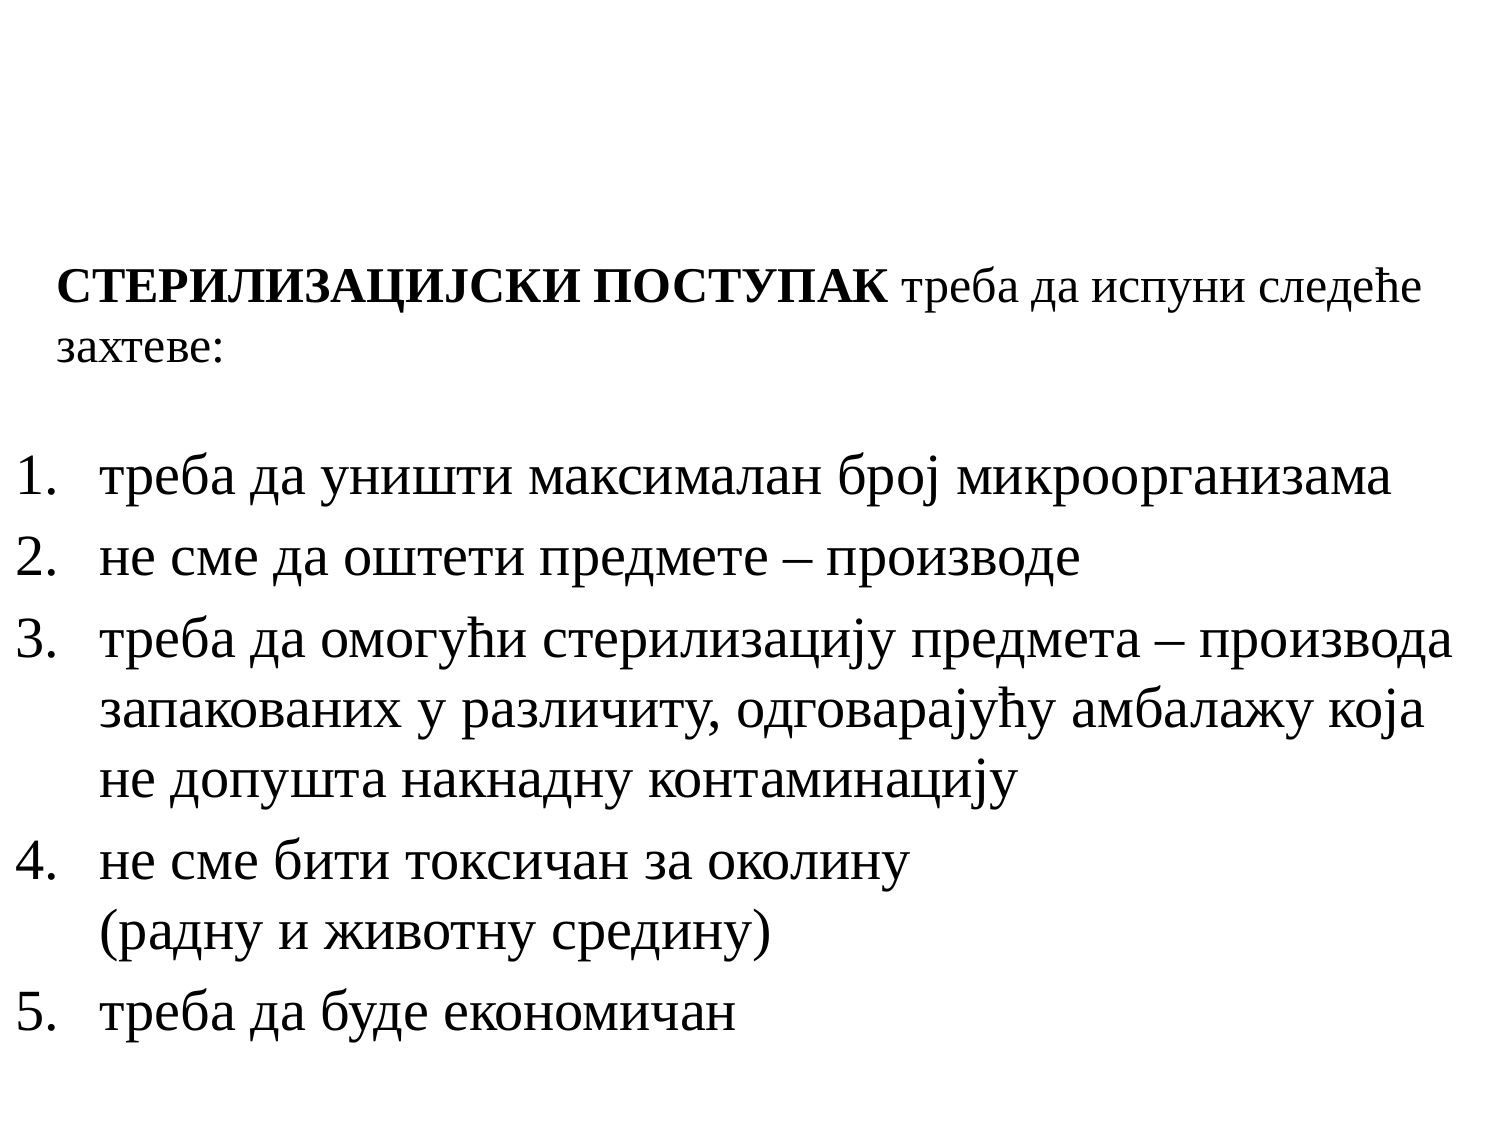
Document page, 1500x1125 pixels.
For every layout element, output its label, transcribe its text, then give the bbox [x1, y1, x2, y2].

subtitle треба да уништи максималан број микроорганизама не сме да оштети предмете – производе треба да омогући стерилизацију предмета – производа запакованих у различиту, одговарајућу амбалажу која не допушта накнадну контаминацију не сме бити токсичан за околину (радну и животну средину) треба да буде економичан [0, 428, 1500, 1125]
title СТЕРИЛИЗАЦИЈСКИ ПОСТУПАК треба да испуни следеће захтеве: [41, 243, 1500, 381]
